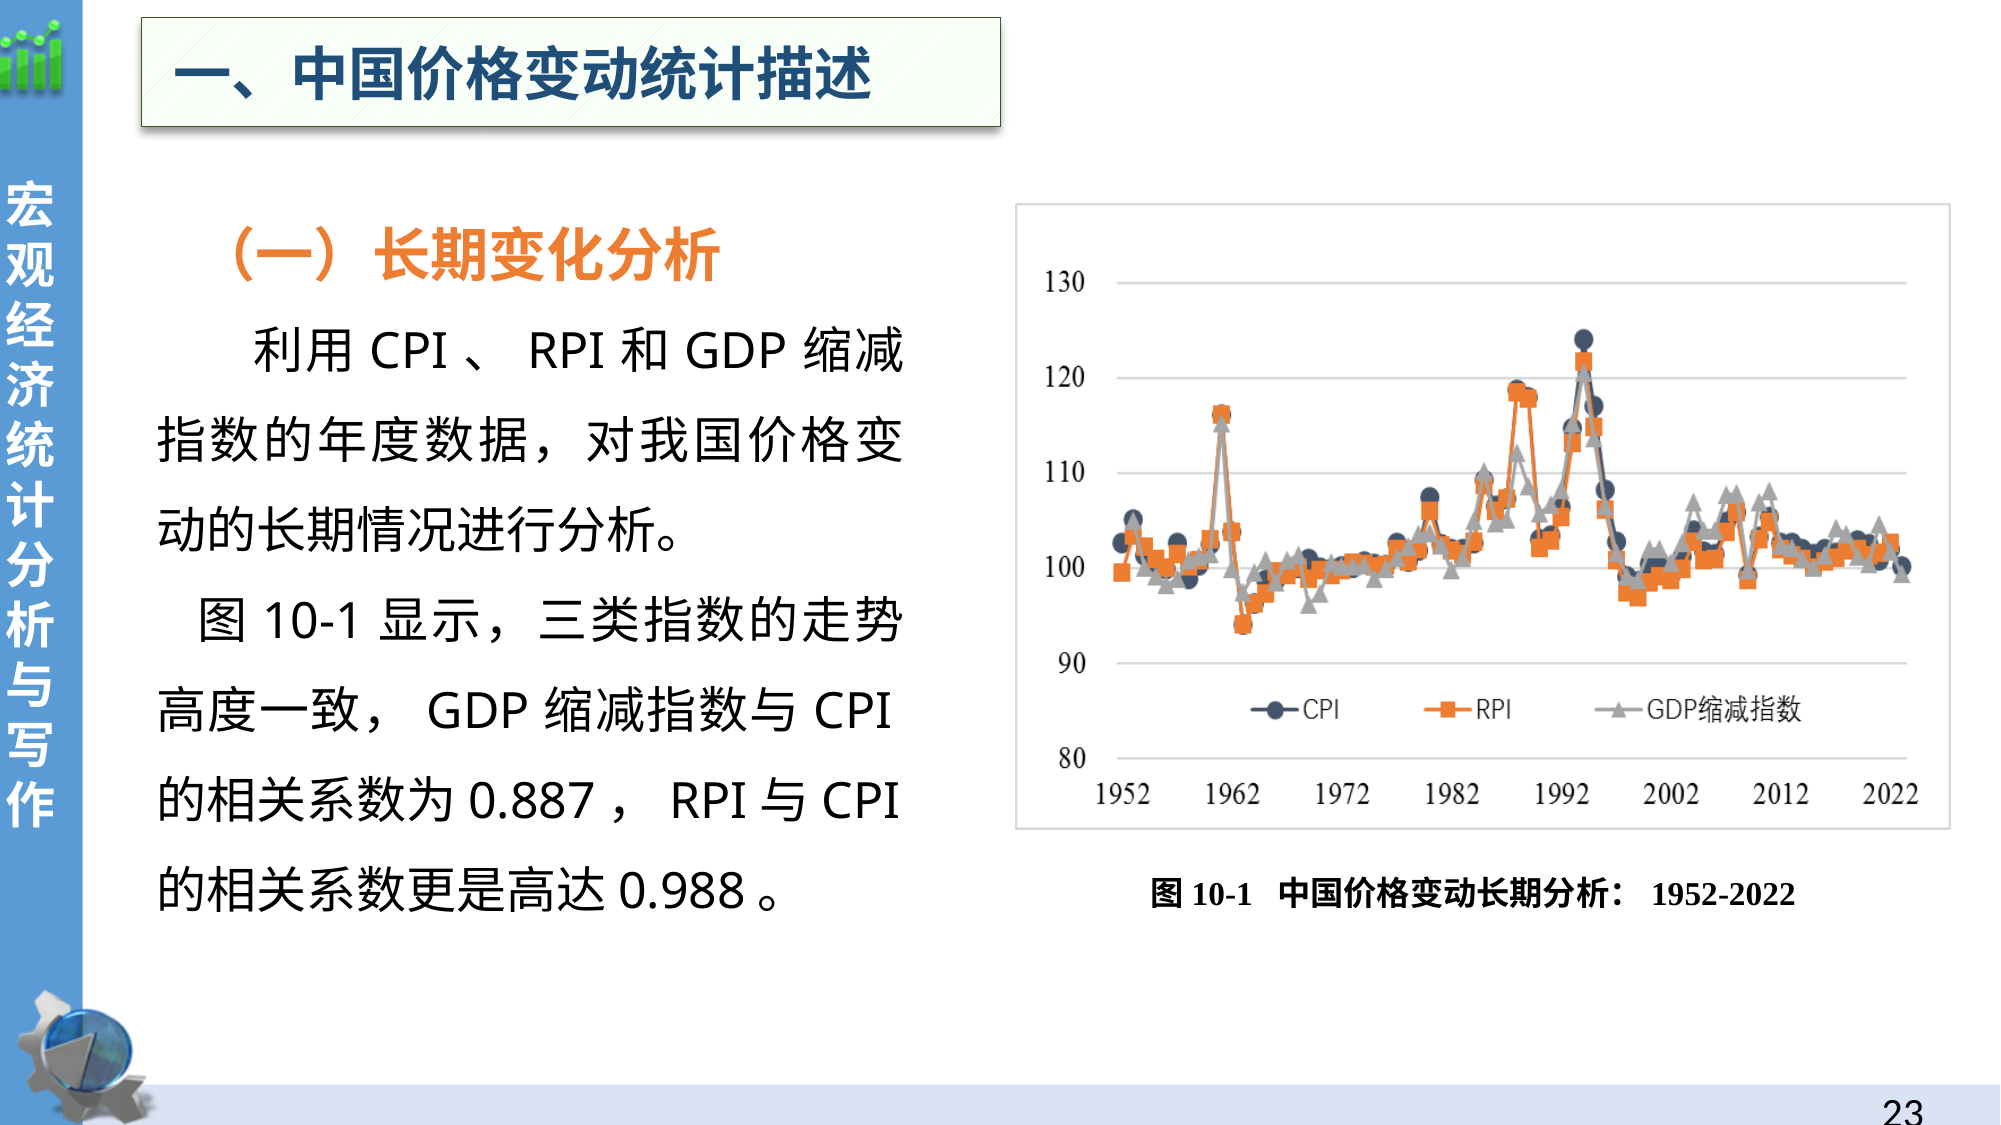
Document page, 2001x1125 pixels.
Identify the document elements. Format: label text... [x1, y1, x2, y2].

text_box [179, 238, 1843, 1025]
text_box （一）长期变化分析 利用CPI、RPI和GDP缩减指数的年度数据，对我国价格变动的长期情况进行分析。 图10-1显示，三类指数的走势高度一致，GDP缩减指数与CPI的相关系数为0.887，RPI与CPI的相关系数更是高达0.988。 [141, 176, 920, 969]
text_box 一、中国价格变动统计描述 [141, 17, 1000, 127]
picture [0, 0, 2001, 1125]
text_box [1786, 1085, 1940, 1125]
text_box 图10-1 中国价格变动长期分析：1952-2022 [1056, 864, 1890, 920]
